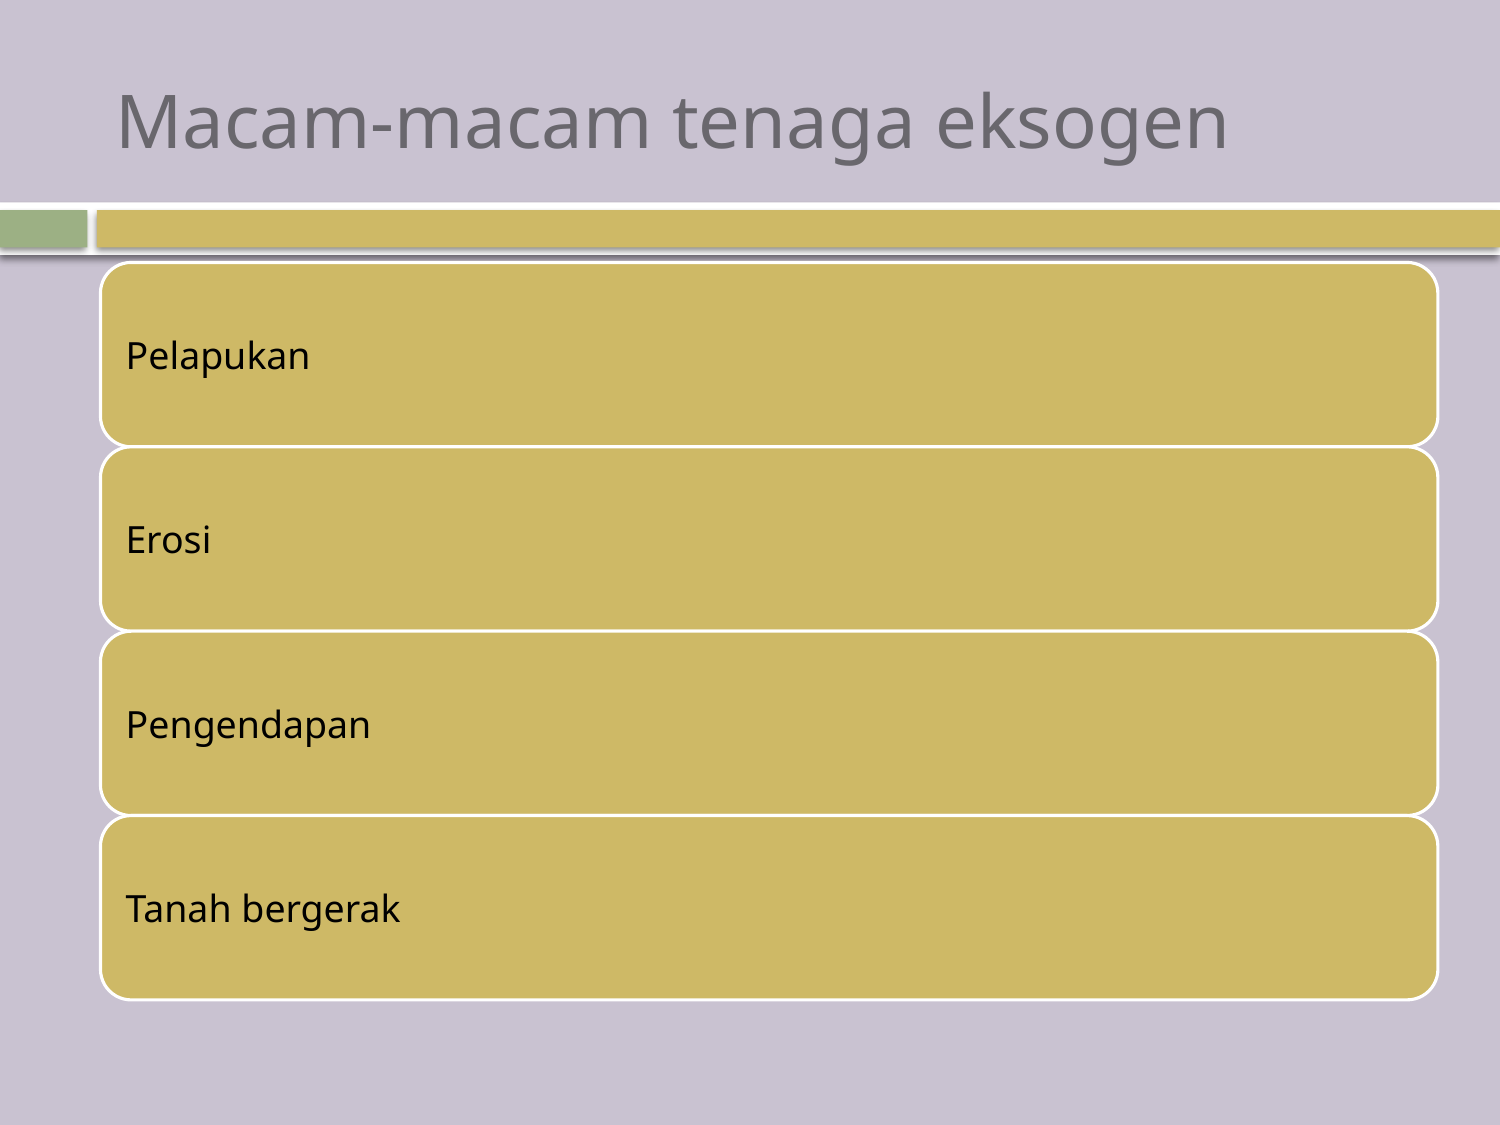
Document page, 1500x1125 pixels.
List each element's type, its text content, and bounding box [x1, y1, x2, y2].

title Macam-macam tenaga eksogen [100, 37, 1438, 200]
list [100, 262, 1439, 1001]
